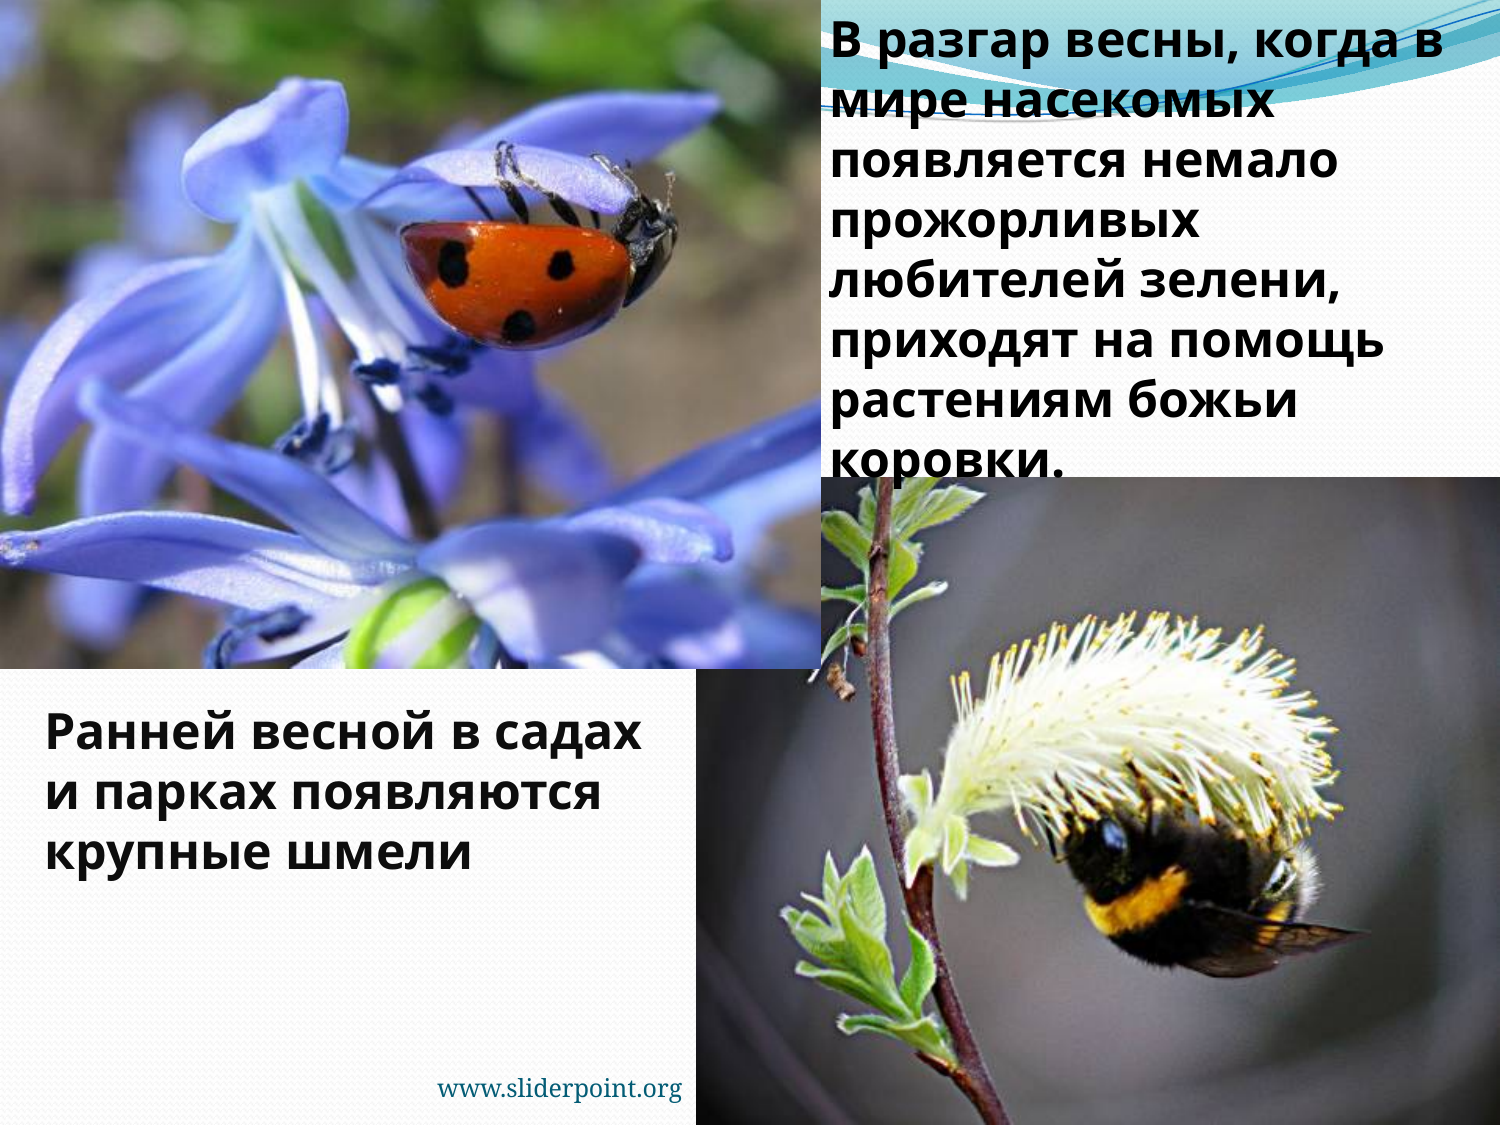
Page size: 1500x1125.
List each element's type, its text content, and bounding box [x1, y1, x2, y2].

picture [0, 0, 822, 669]
picture [696, 477, 1500, 1125]
text_box В разгар весны, когда в мире насекомых появляется немало прожорливых любителей зелени, приходят на помощь растениям божьи коровки. [822, 0, 1500, 477]
text_box Ранней весной в садах и парках появляются крупные шмели [29, 692, 668, 888]
footer www.sliderpoint.org [437, 1042, 689, 1103]
